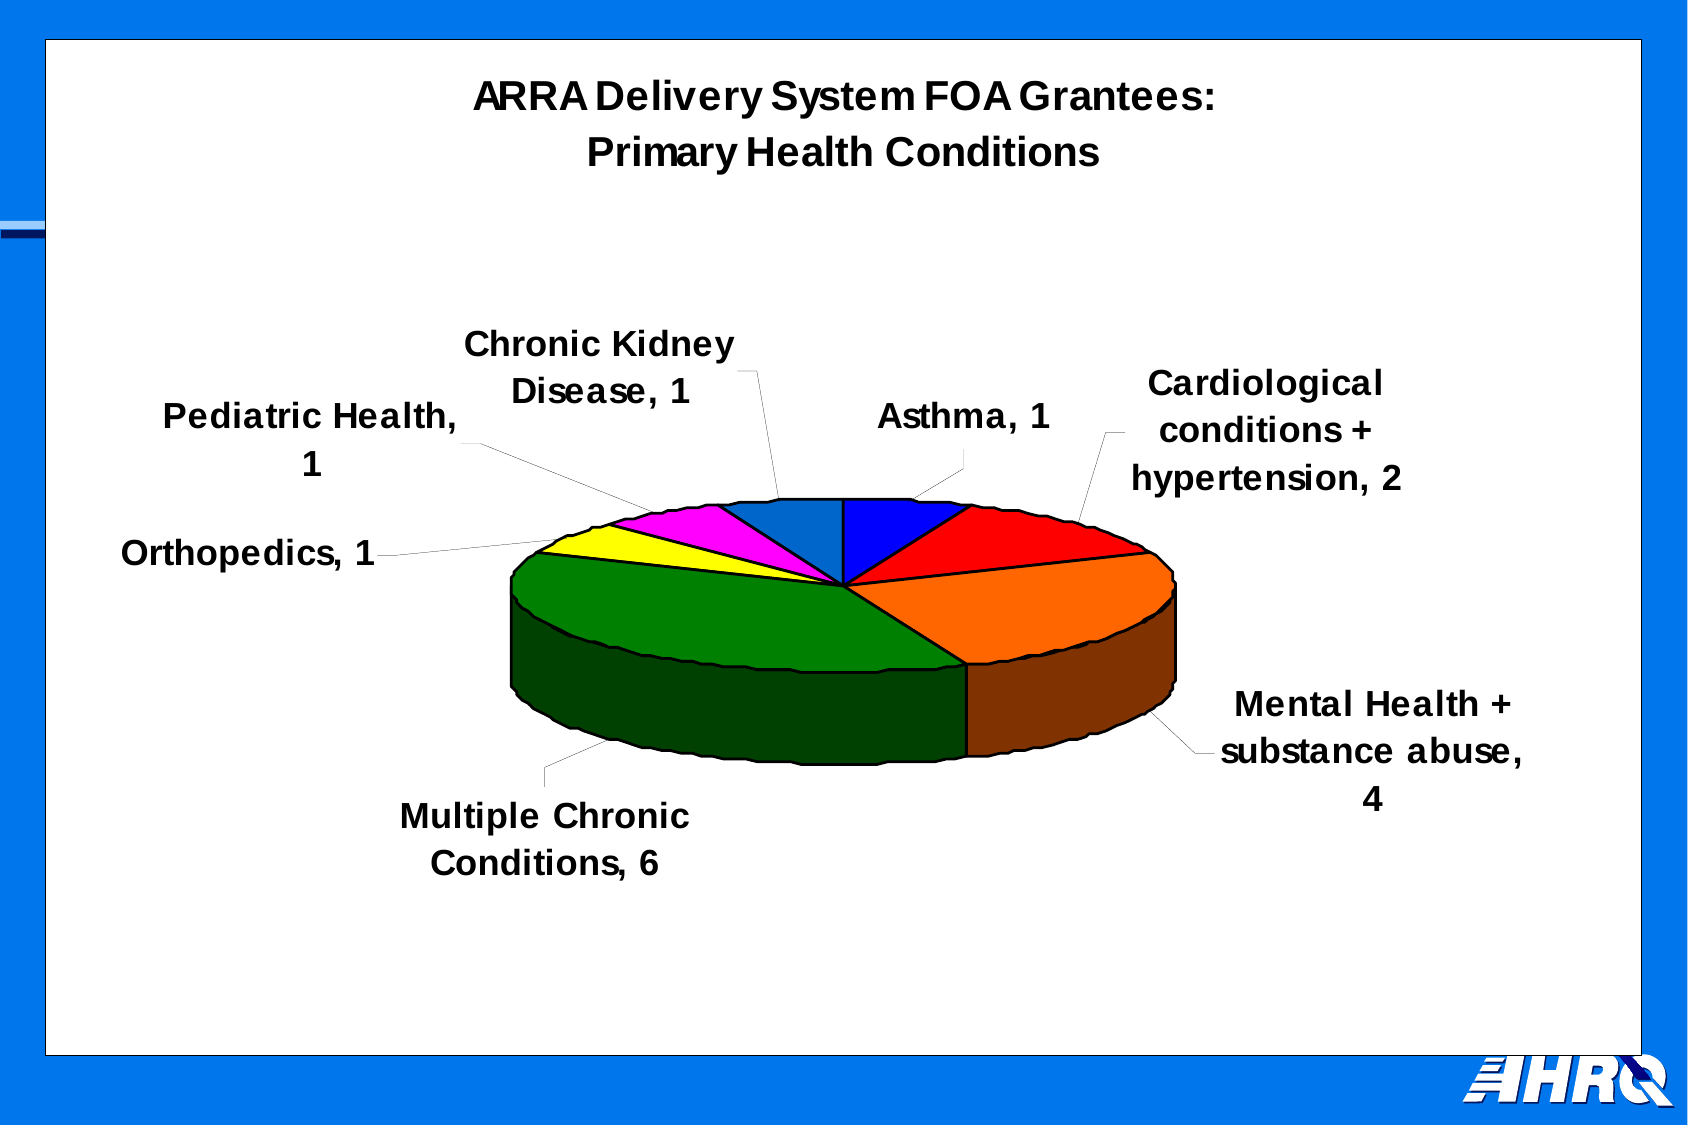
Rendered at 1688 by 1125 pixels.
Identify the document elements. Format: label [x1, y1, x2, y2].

list [30, 24, 1659, 1069]
